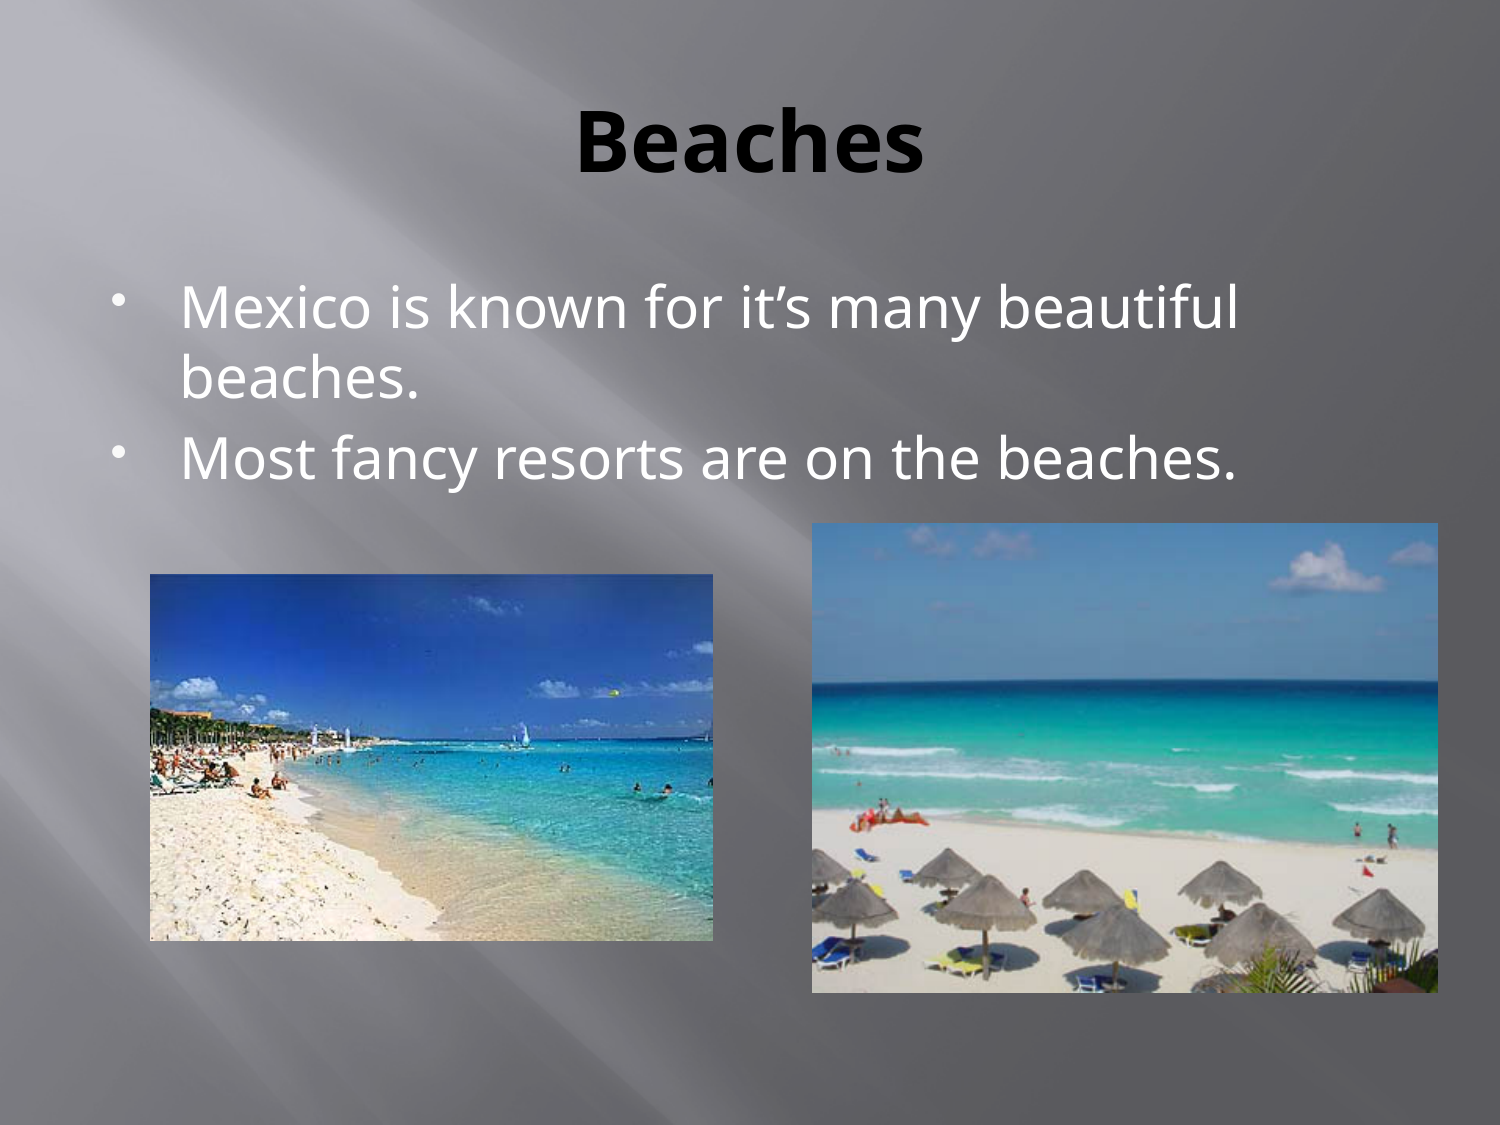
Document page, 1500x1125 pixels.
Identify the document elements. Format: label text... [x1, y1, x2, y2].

list Mexico is known for it’s many beautiful beaches. Most fancy resorts are on the beaches. [75, 262, 1425, 1035]
picture [149, 574, 713, 941]
title Beaches [75, 45, 1425, 233]
picture [812, 523, 1438, 697]
picture [812, 706, 1438, 993]
